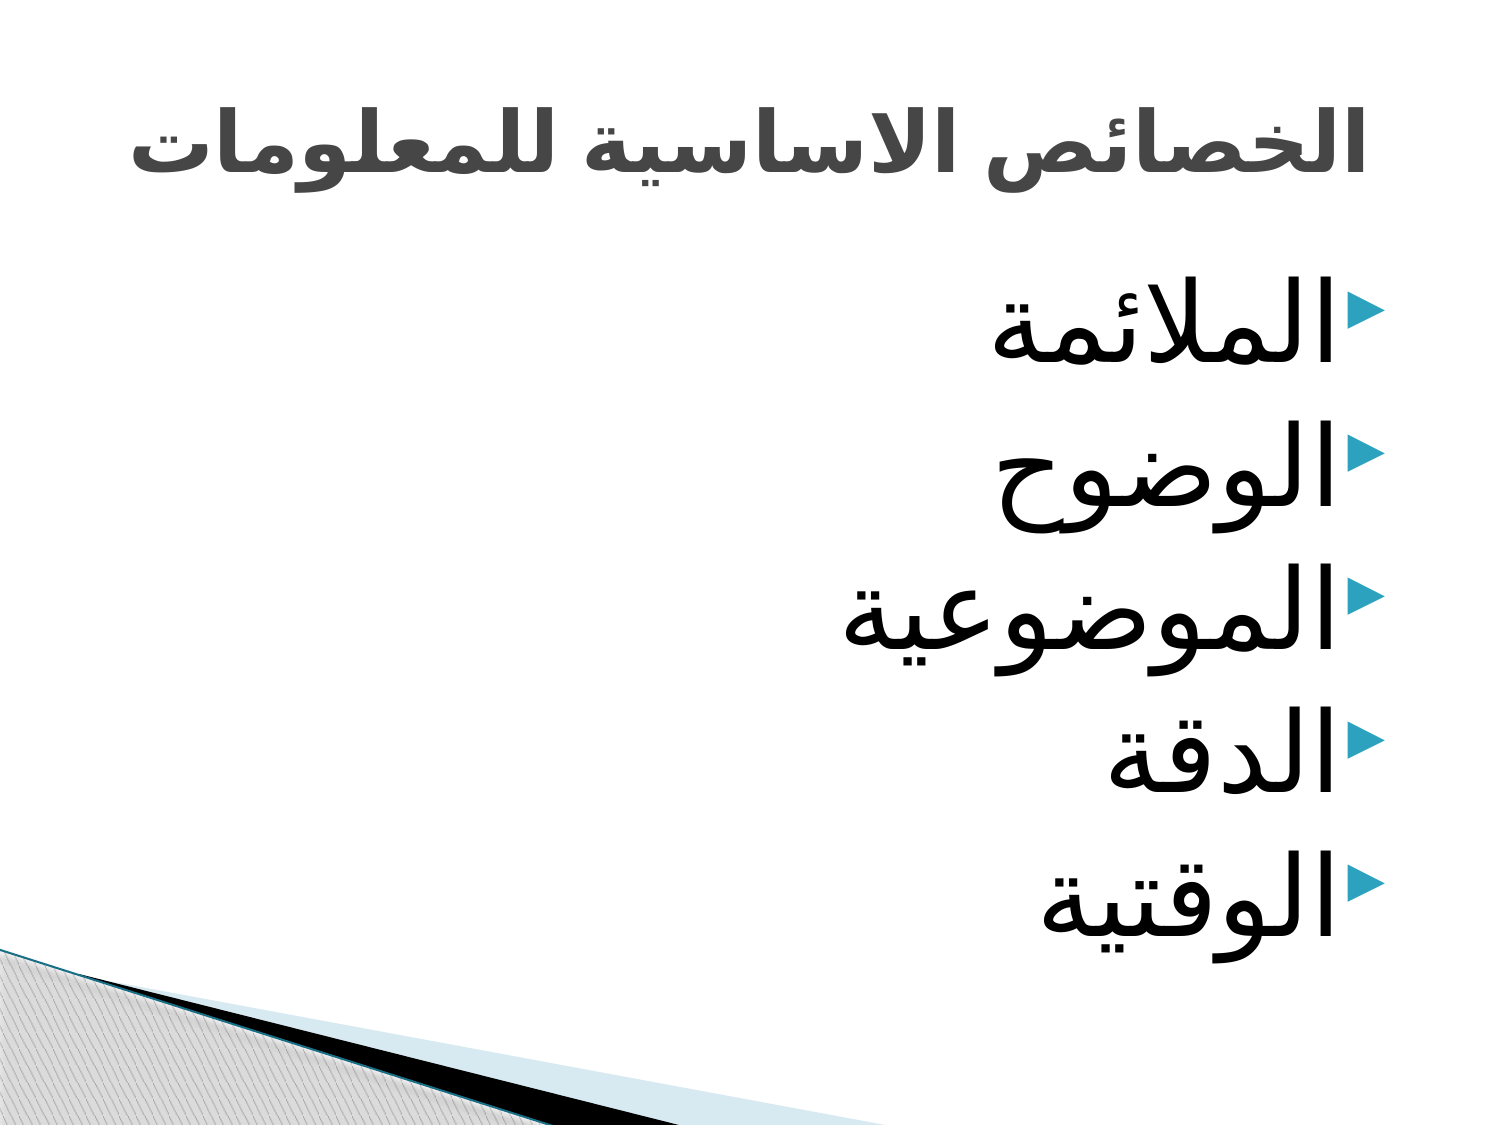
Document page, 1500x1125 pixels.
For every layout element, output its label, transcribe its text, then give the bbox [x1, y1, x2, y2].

list الملائمة الوضوح الموضوعية الدقة الوقتية [75, 243, 1425, 986]
title الخصائص الاساسية للمعلومات [75, 45, 1425, 233]
